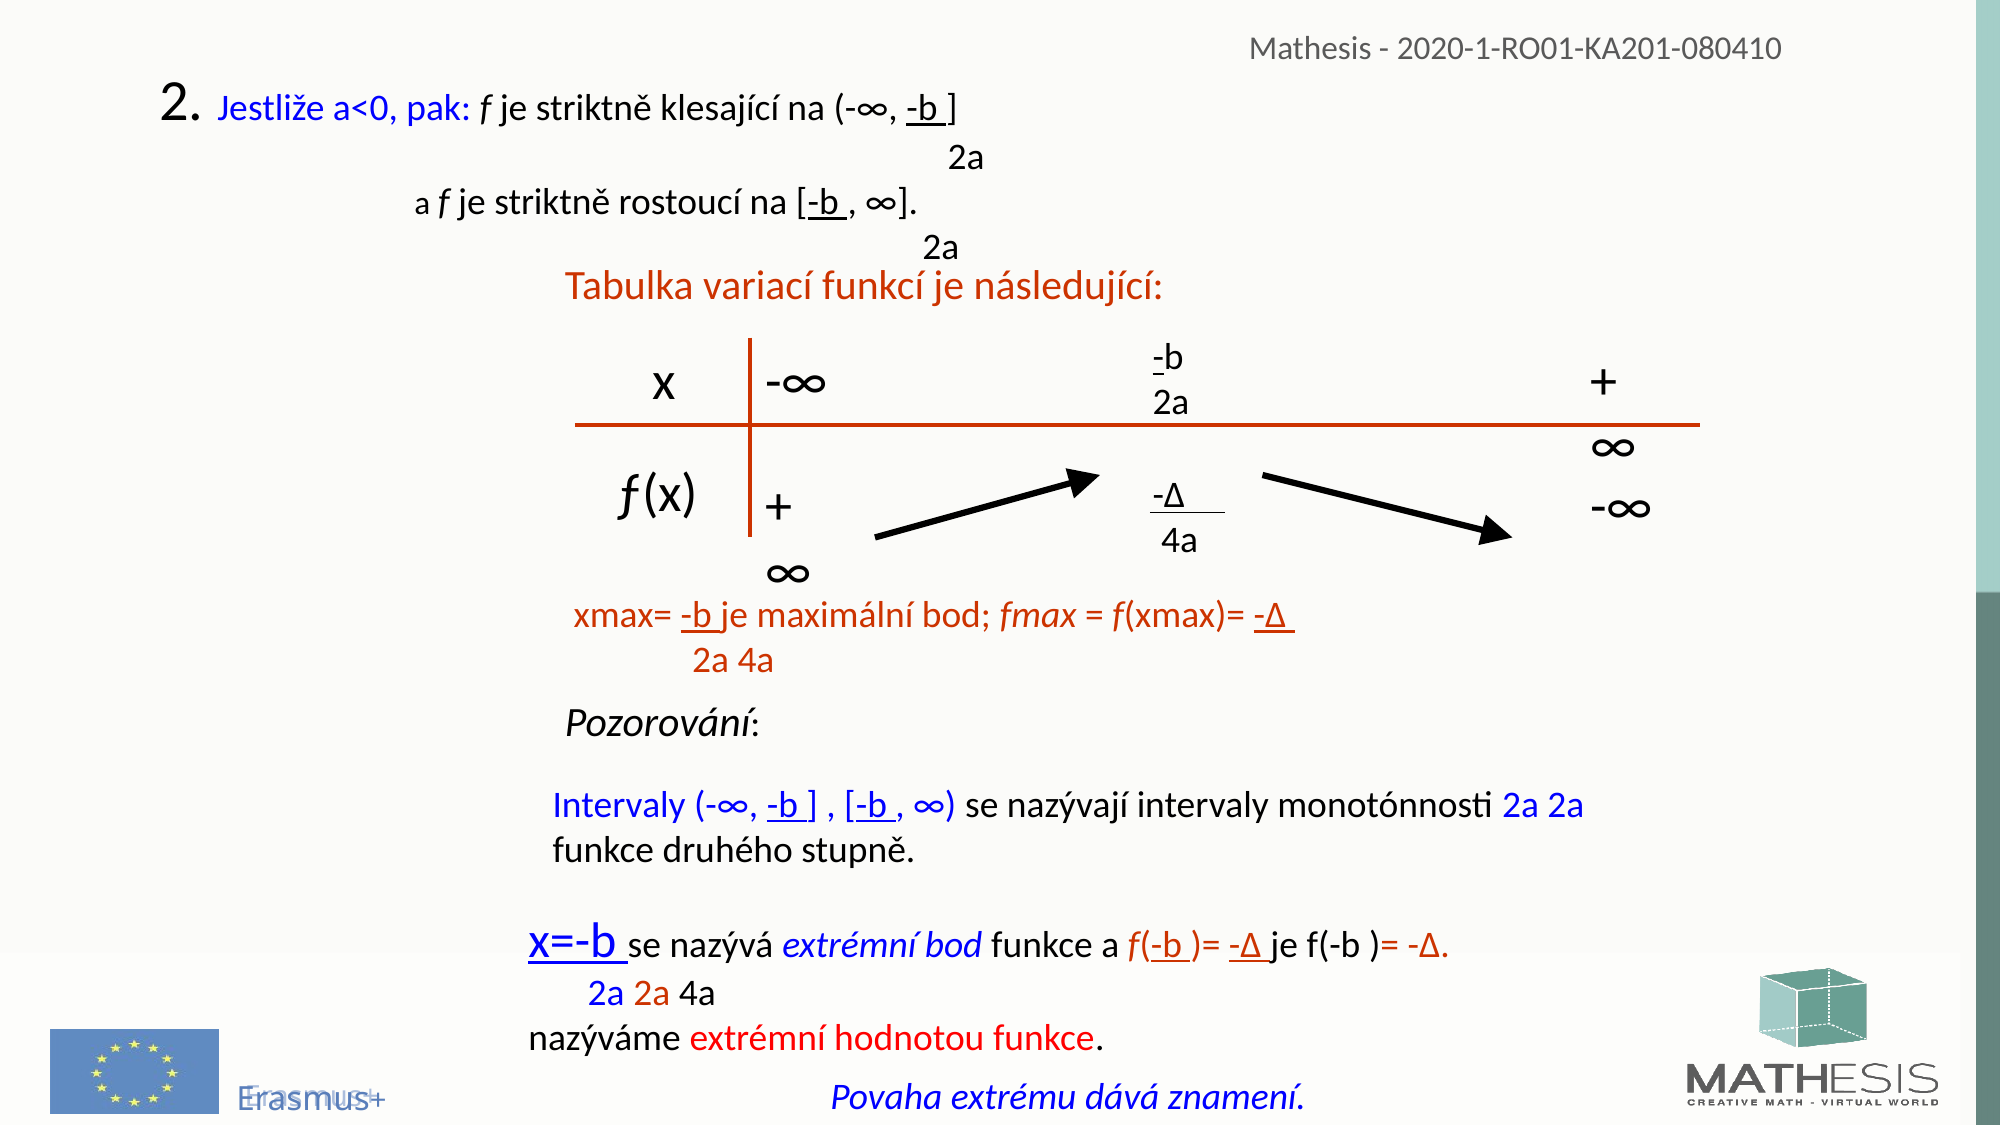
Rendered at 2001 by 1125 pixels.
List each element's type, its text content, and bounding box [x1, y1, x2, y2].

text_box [874, 474, 1101, 538]
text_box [1262, 474, 1513, 538]
text_box -∞ [751, 337, 852, 418]
text_box Δ>0 [50, 1029, 219, 1114]
text_box Pozorování: [549, 687, 859, 749]
text_box Povaha extrému dává znamení. [513, 1064, 1624, 1125]
text_box x=-b se nazývá extrémní bod funkce a f(-b )= -Δ je f(-b )= -Δ. 2a 2a 4a nazýváme extrémní hodnotou funkce. [513, 899, 1750, 1066]
text_box 2. Jestliže a<0, pak: f je striktně klesající na (-∞, -b ] 2a a f je striktně rostoucí na [-b , ∞]. 2a [144, 54, 1255, 275]
text_box -b 2a [1137, 324, 1236, 424]
text_box -∞ [1574, 462, 1677, 537]
text_box xmax= -b je maximální bod; fmax = f(xmax)= -Δ 2a 4a [549, 537, 1713, 733]
text_box Intervaly (-∞, -b ] , [-b , ∞) se nazývají intervaly monotónnosti 2a 2a funkce druhého stupně. [537, 749, 1677, 899]
text_box Tabulka variací funkcí je následující: [549, 249, 1182, 315]
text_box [1137, 462, 1262, 568]
text_box x [637, 337, 700, 418]
text_box Δ>0 [1664, 928, 1961, 1125]
text_box +∞ [1574, 337, 1677, 418]
text_box +∞ [754, 462, 852, 537]
text_box ƒ(x) [599, 449, 734, 531]
text_box Δ>0 [1976, 0, 2000, 1125]
